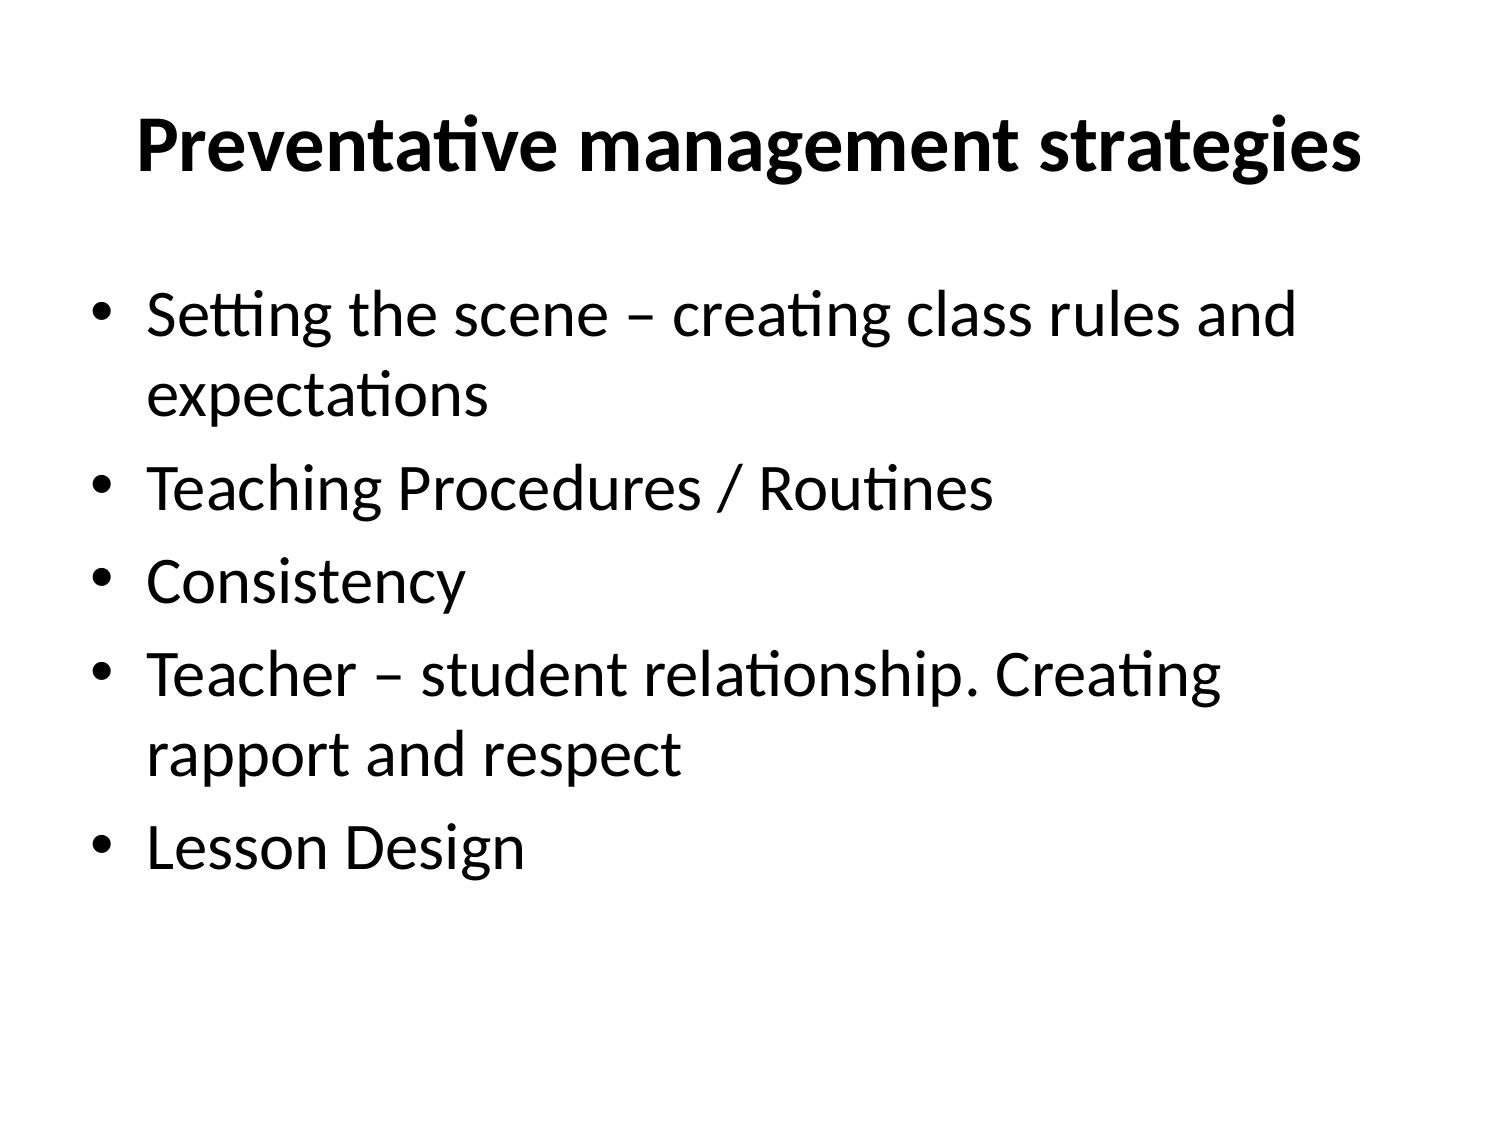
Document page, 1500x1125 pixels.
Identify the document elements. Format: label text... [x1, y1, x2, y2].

list Setting the scene – creating class rules and expectations Teaching Procedures / Routines Consistency Teacher – student relationship. Creating rapport and respect Lesson Design [75, 262, 1425, 1005]
title Preventative management strategies [75, 45, 1425, 233]
